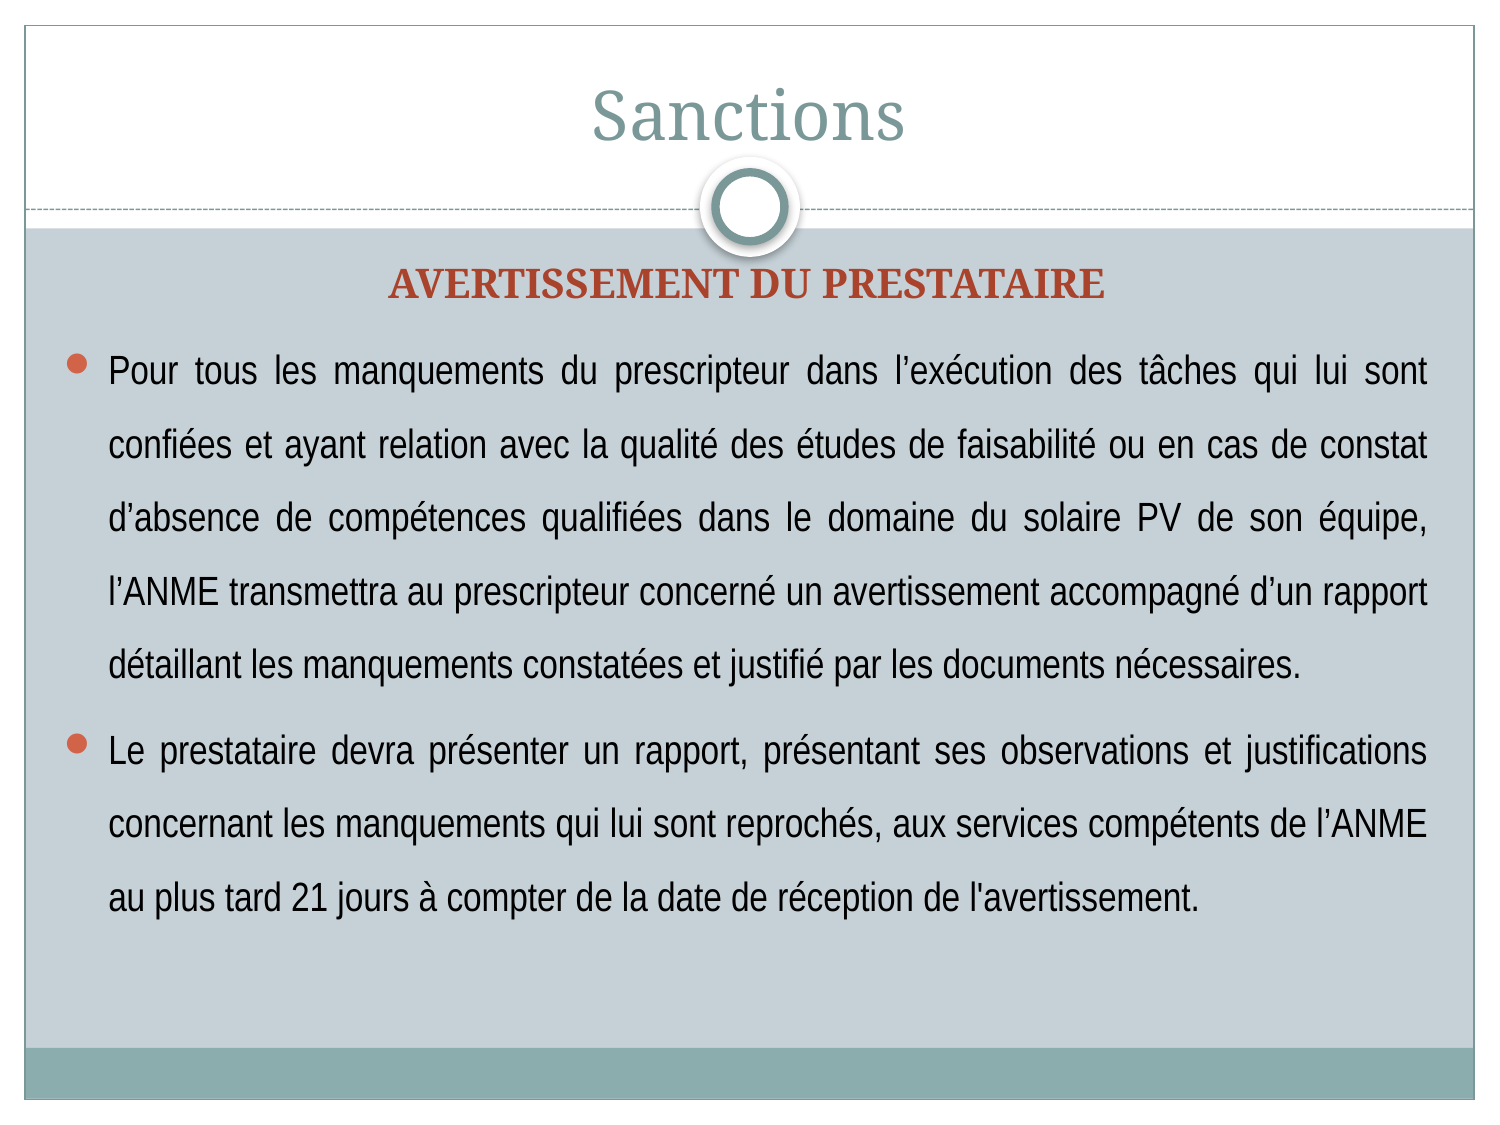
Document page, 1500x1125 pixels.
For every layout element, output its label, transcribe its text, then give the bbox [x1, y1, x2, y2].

list Avertissement du prestataire Pour tous les manquements du prescripteur dans l’exécution des tâches qui lui sont confiées et ayant relation avec la qualité des études de faisabilité ou en cas de constat d’absence de compétences qualifiées dans le domaine du solaire PV de son équipe, l’ANME transmettra au prescripteur concerné un avertissement accompagné d’un rapport détaillant les manquements constatées et justifié par les documents nécessaires. Le prestataire devra présenter un rapport, présentant ses observations et justifications concernant les manquements qui lui sont reprochés, aux services compétents de l’ANME au plus tard 21 jours à compter de la date de réception de l'avertissement. [49, 250, 1445, 1001]
title Sanctions [49, 37, 1450, 162]
